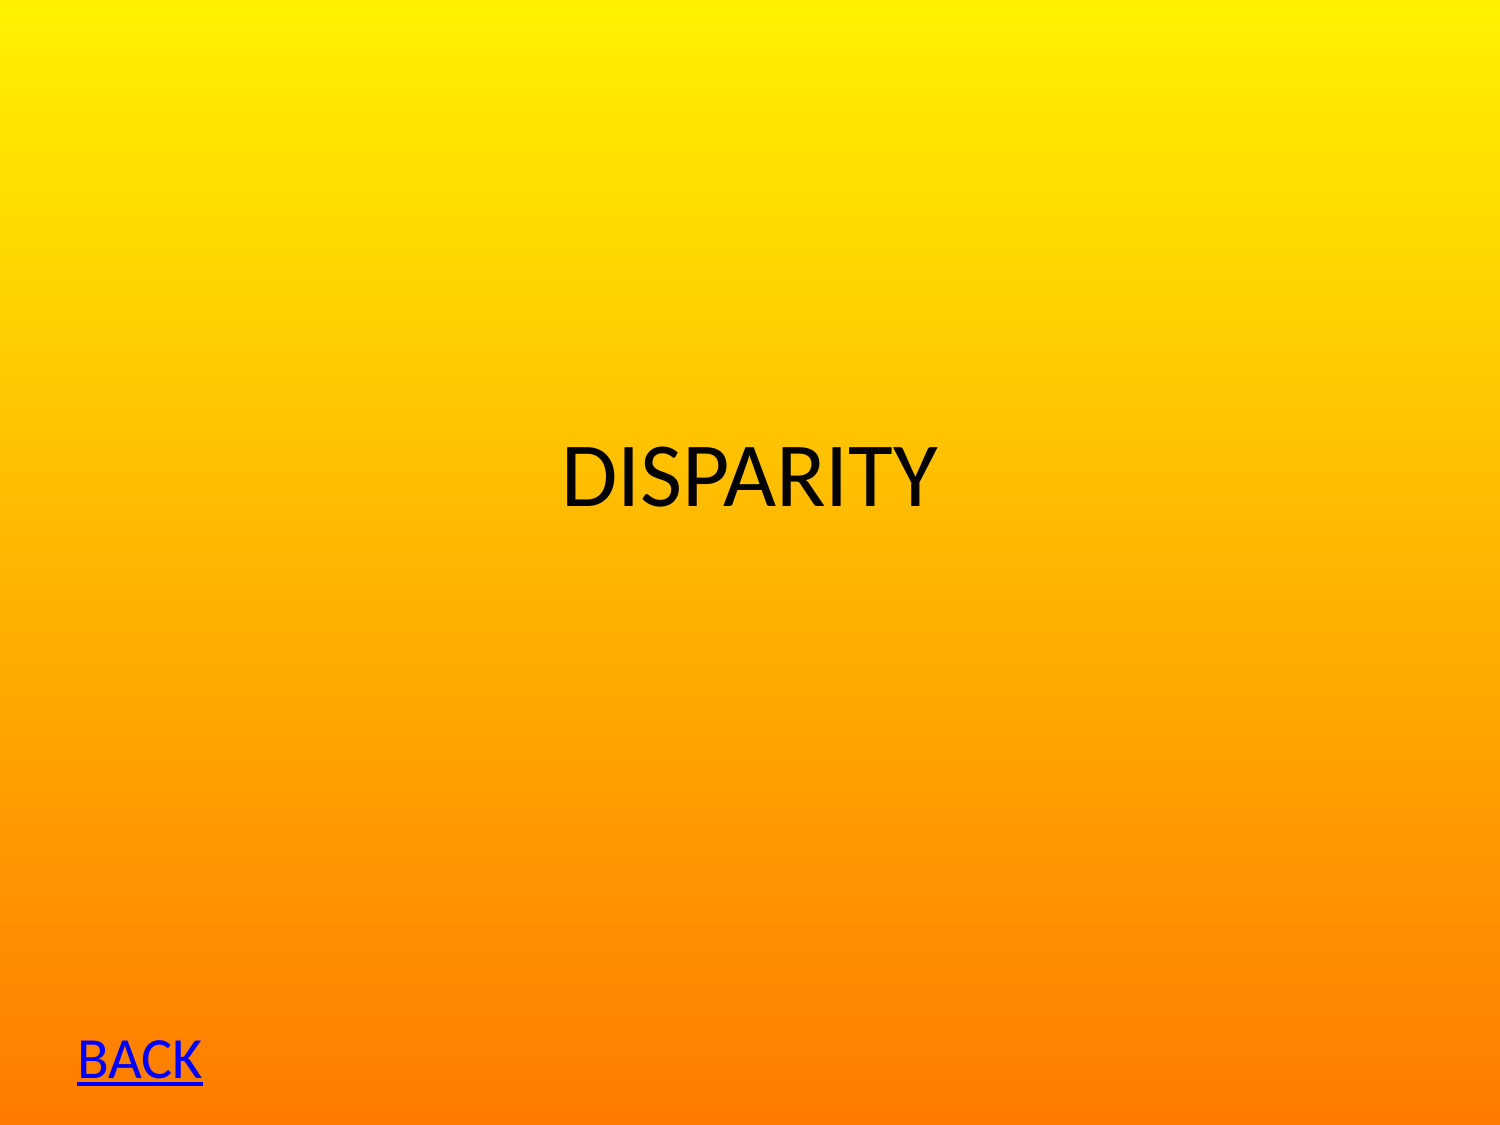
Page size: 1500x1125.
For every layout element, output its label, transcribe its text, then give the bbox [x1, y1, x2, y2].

text_box BACK [62, 1012, 275, 1098]
title DISPARITY [112, 349, 1388, 591]
